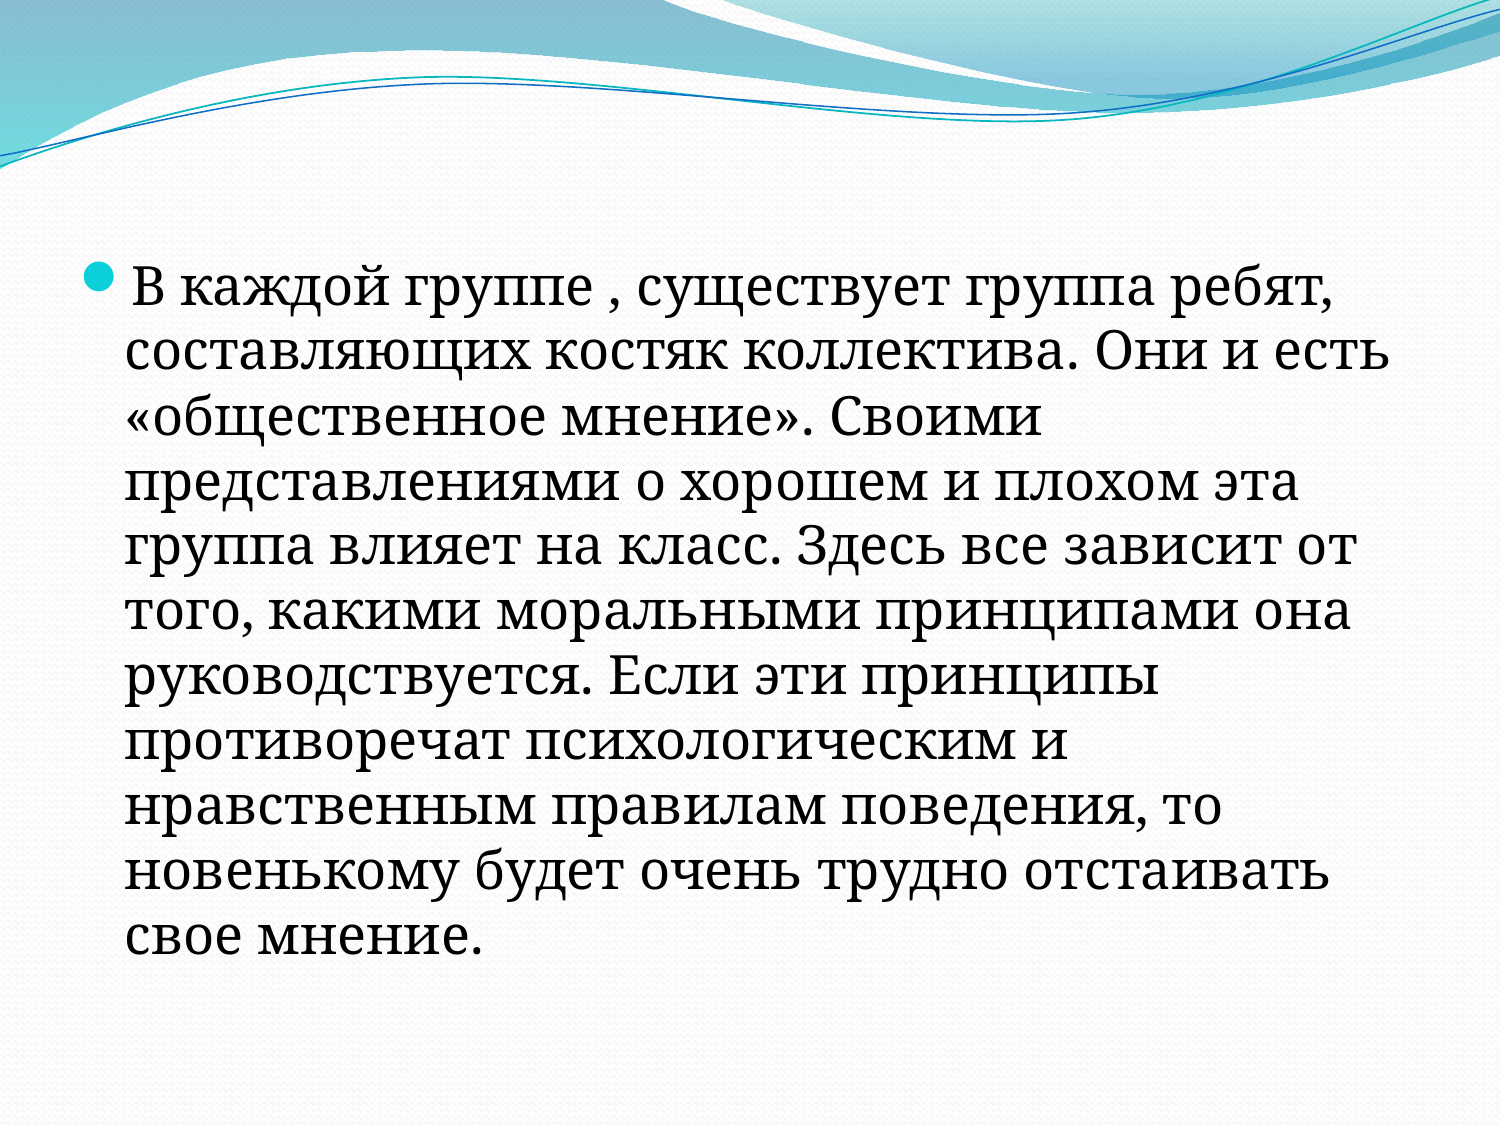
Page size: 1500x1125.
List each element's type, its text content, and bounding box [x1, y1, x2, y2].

list В каждой группе , существует группа ребят, составляющих костяк коллектива. Они и есть «общественное мнение». Своими представлениями о хорошем и плохом эта группа влияет на класс. Здесь все зависит от того, какими моральными принципами она руководствуется. Если эти принципы противоречат психологическим и нравственным правилам поведения, то новенькому будет очень трудно отстаивать свое мнение. [64, 243, 1415, 964]
